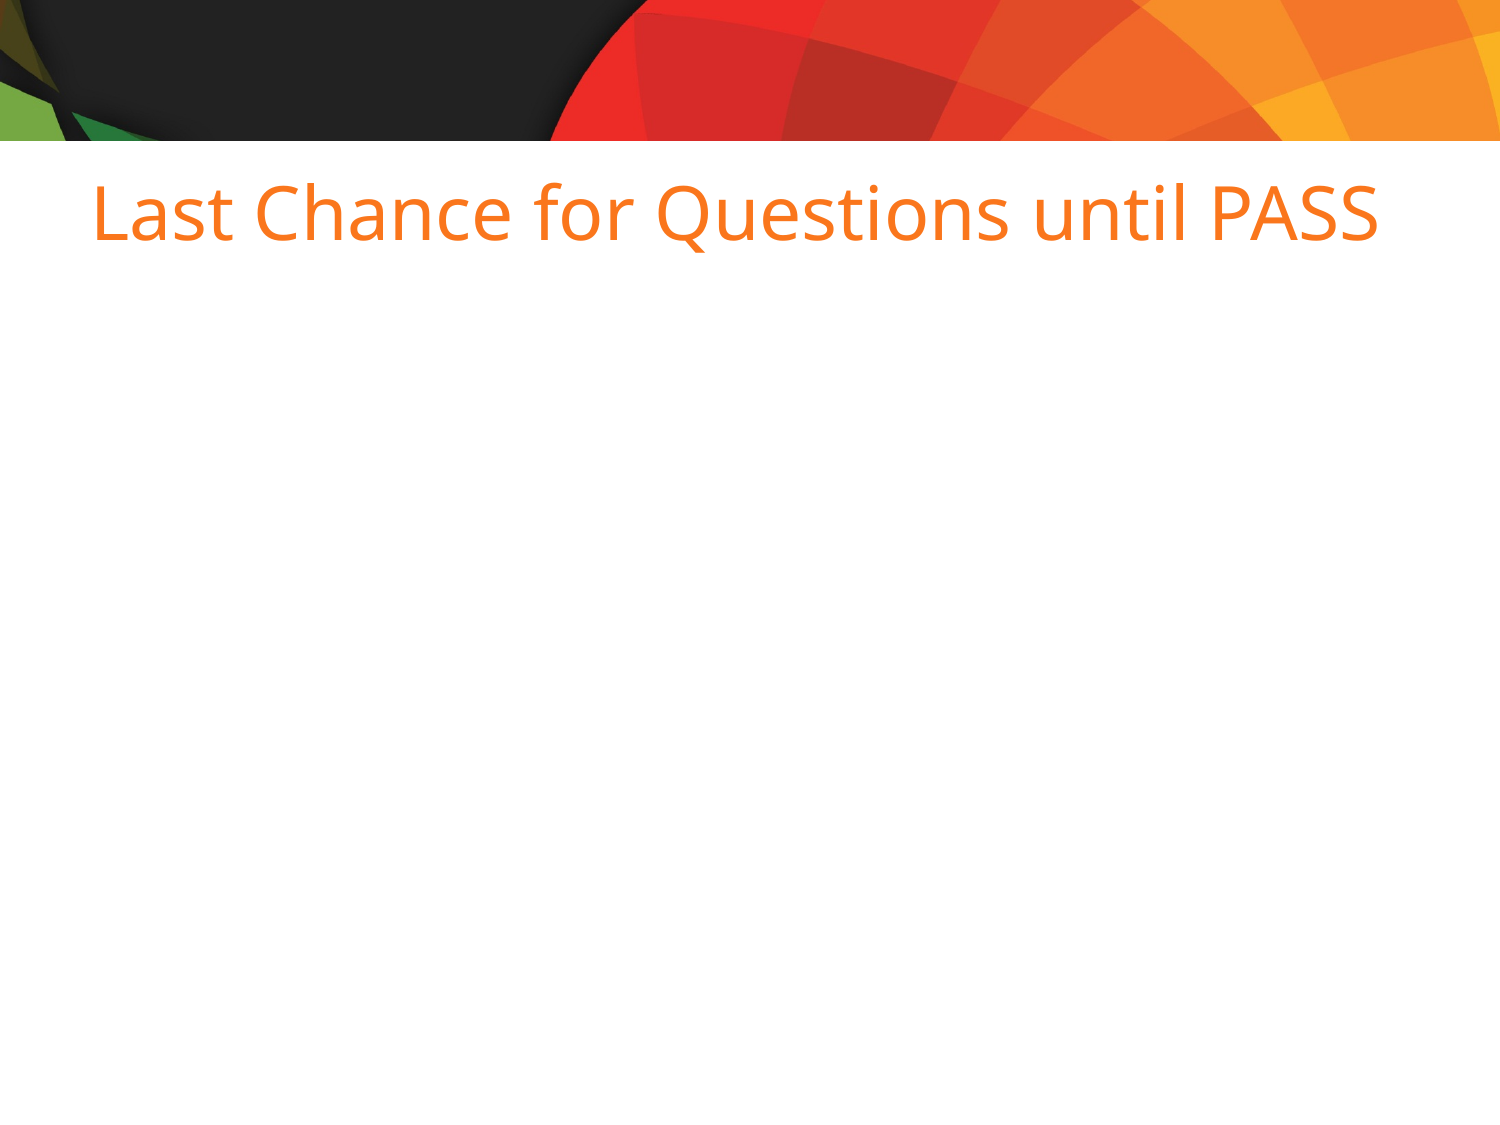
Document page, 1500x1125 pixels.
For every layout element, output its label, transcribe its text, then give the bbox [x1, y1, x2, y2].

picture [0, 0, 1500, 141]
title Last Chance for Questions until PASS [75, 174, 1425, 288]
